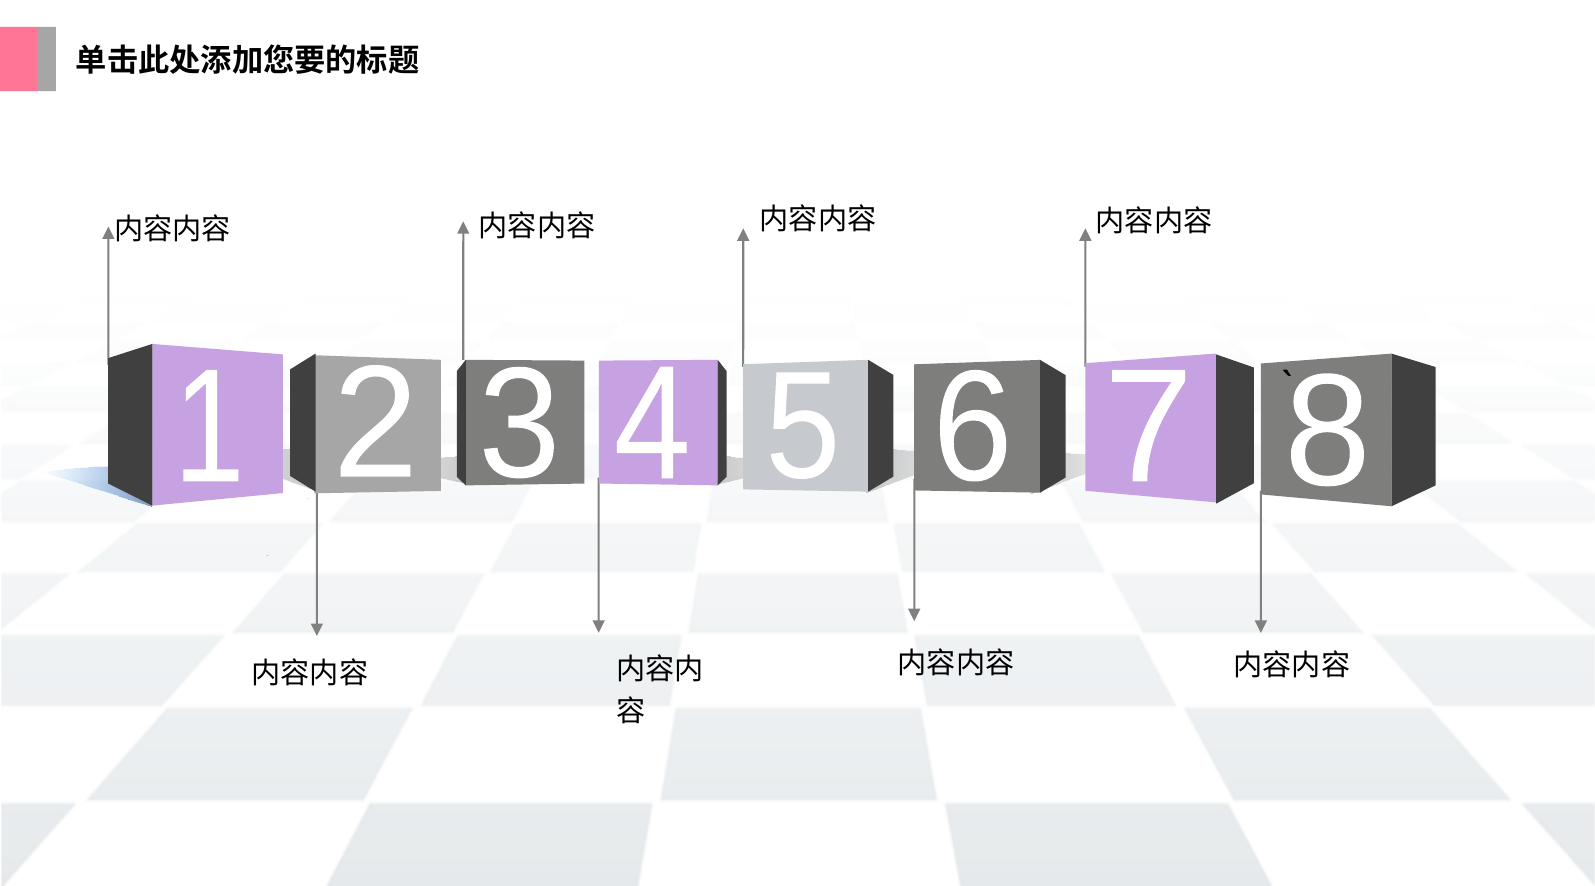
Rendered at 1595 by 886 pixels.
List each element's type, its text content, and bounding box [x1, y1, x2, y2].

text_box 内容内容 [467, 194, 608, 248]
picture [0, 0, 1595, 886]
text_box [908, 515, 921, 622]
text_box [592, 515, 605, 633]
text_box [1079, 228, 1092, 342]
text_box 内容内容 [605, 637, 745, 733]
text_box 内容内容 [1222, 633, 1364, 687]
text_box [36, 343, 1436, 507]
text_box [737, 228, 748, 342]
text_box 内容内容 [1084, 189, 1353, 243]
text_box 内容内容 [240, 641, 387, 695]
text_box [457, 221, 467, 342]
text_box [102, 226, 115, 342]
text_box 内容内容 [886, 631, 1032, 685]
text_box [310, 515, 324, 636]
text_box 内容内容 [748, 187, 960, 241]
text_box 内容内容 [102, 197, 253, 251]
text_box [1254, 515, 1268, 633]
